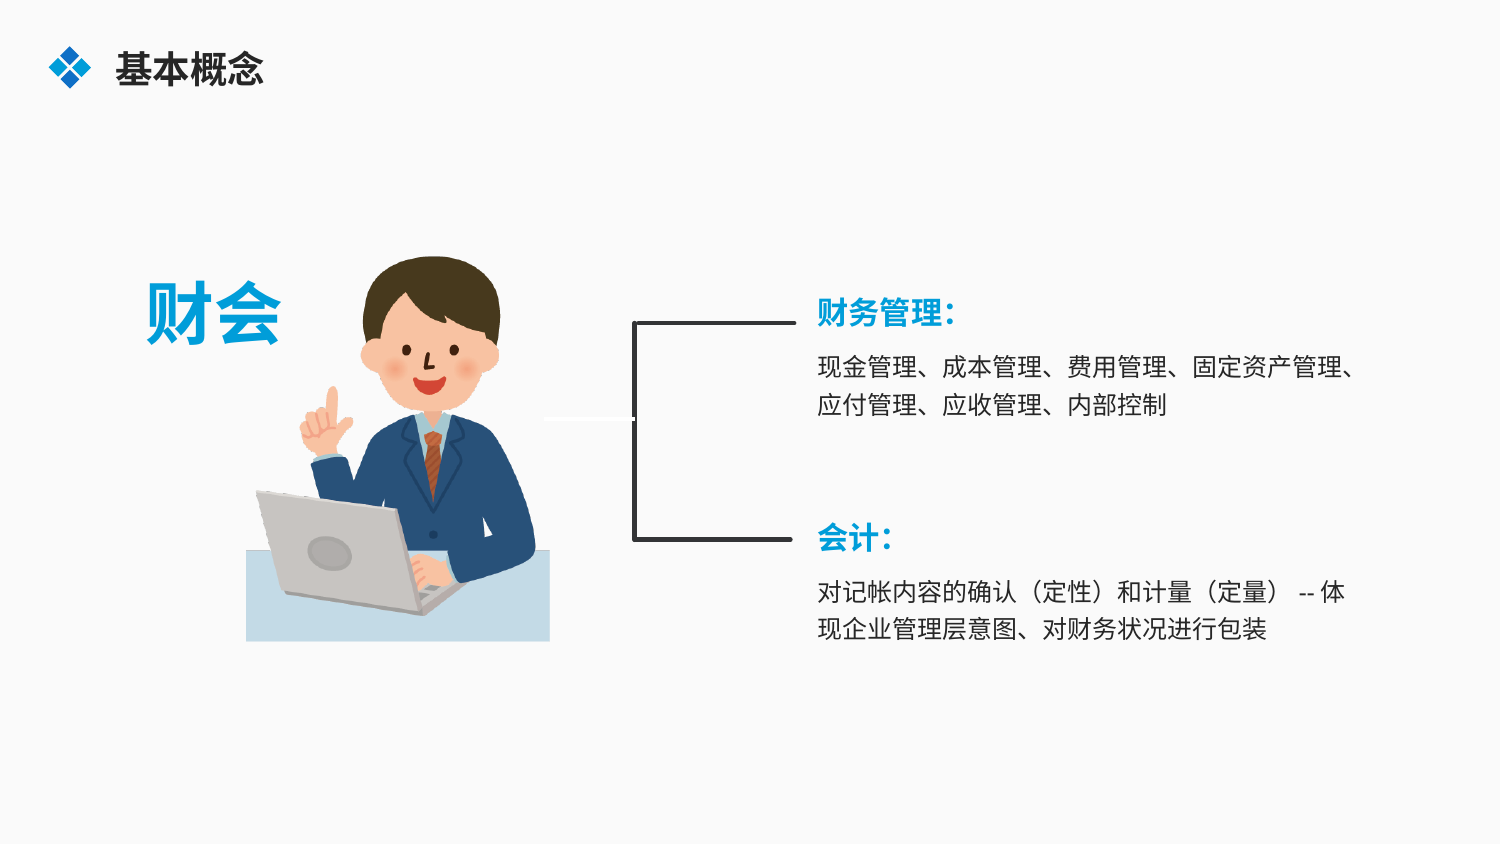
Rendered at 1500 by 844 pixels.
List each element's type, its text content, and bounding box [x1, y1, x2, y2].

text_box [802, 511, 1382, 650]
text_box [55, 52, 85, 83]
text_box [802, 286, 1382, 425]
text_box 财会 [130, 263, 175, 361]
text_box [543, 323, 795, 540]
picture [175, 227, 620, 672]
text_box 基本概念 [100, 38, 308, 99]
